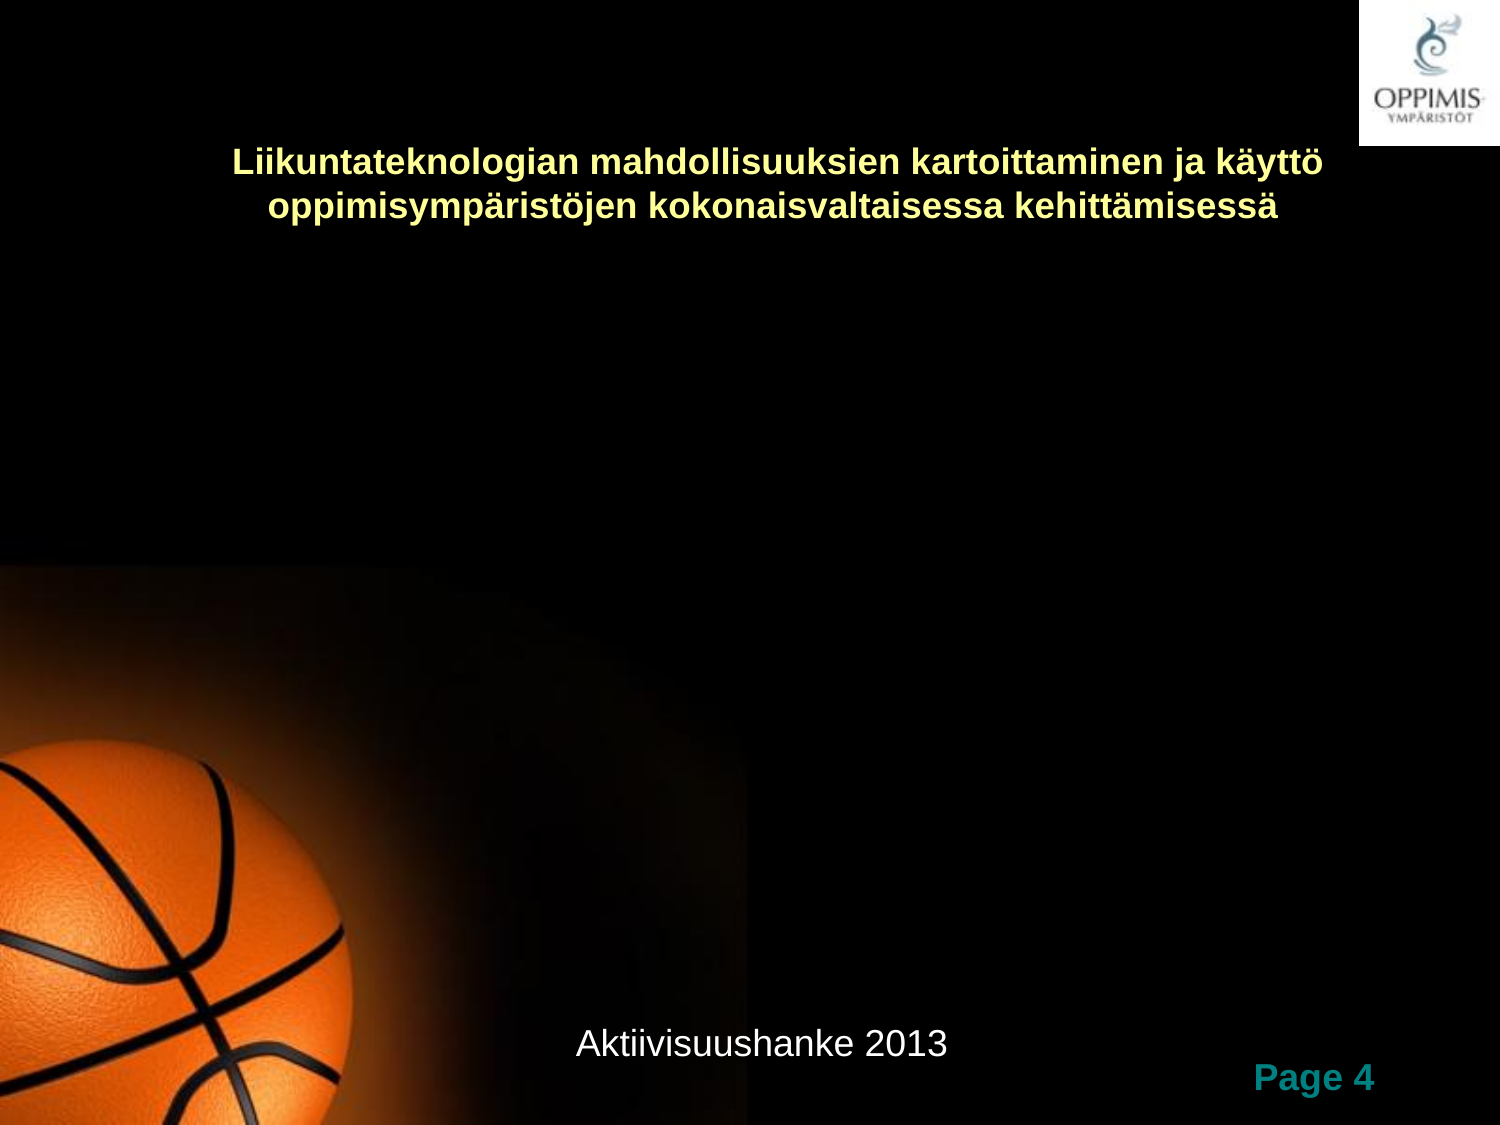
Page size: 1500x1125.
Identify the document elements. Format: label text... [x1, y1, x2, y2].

footer Aktiivisuushanke 2013 [561, 1011, 1036, 1087]
picture [0, 0, 1500, 1125]
title Liikuntateknologian mahdollisuuksien kartoittaminen ja käyttö oppimisympäristöjen kokonaisvaltaisessa kehittämisessä [171, 42, 1387, 285]
